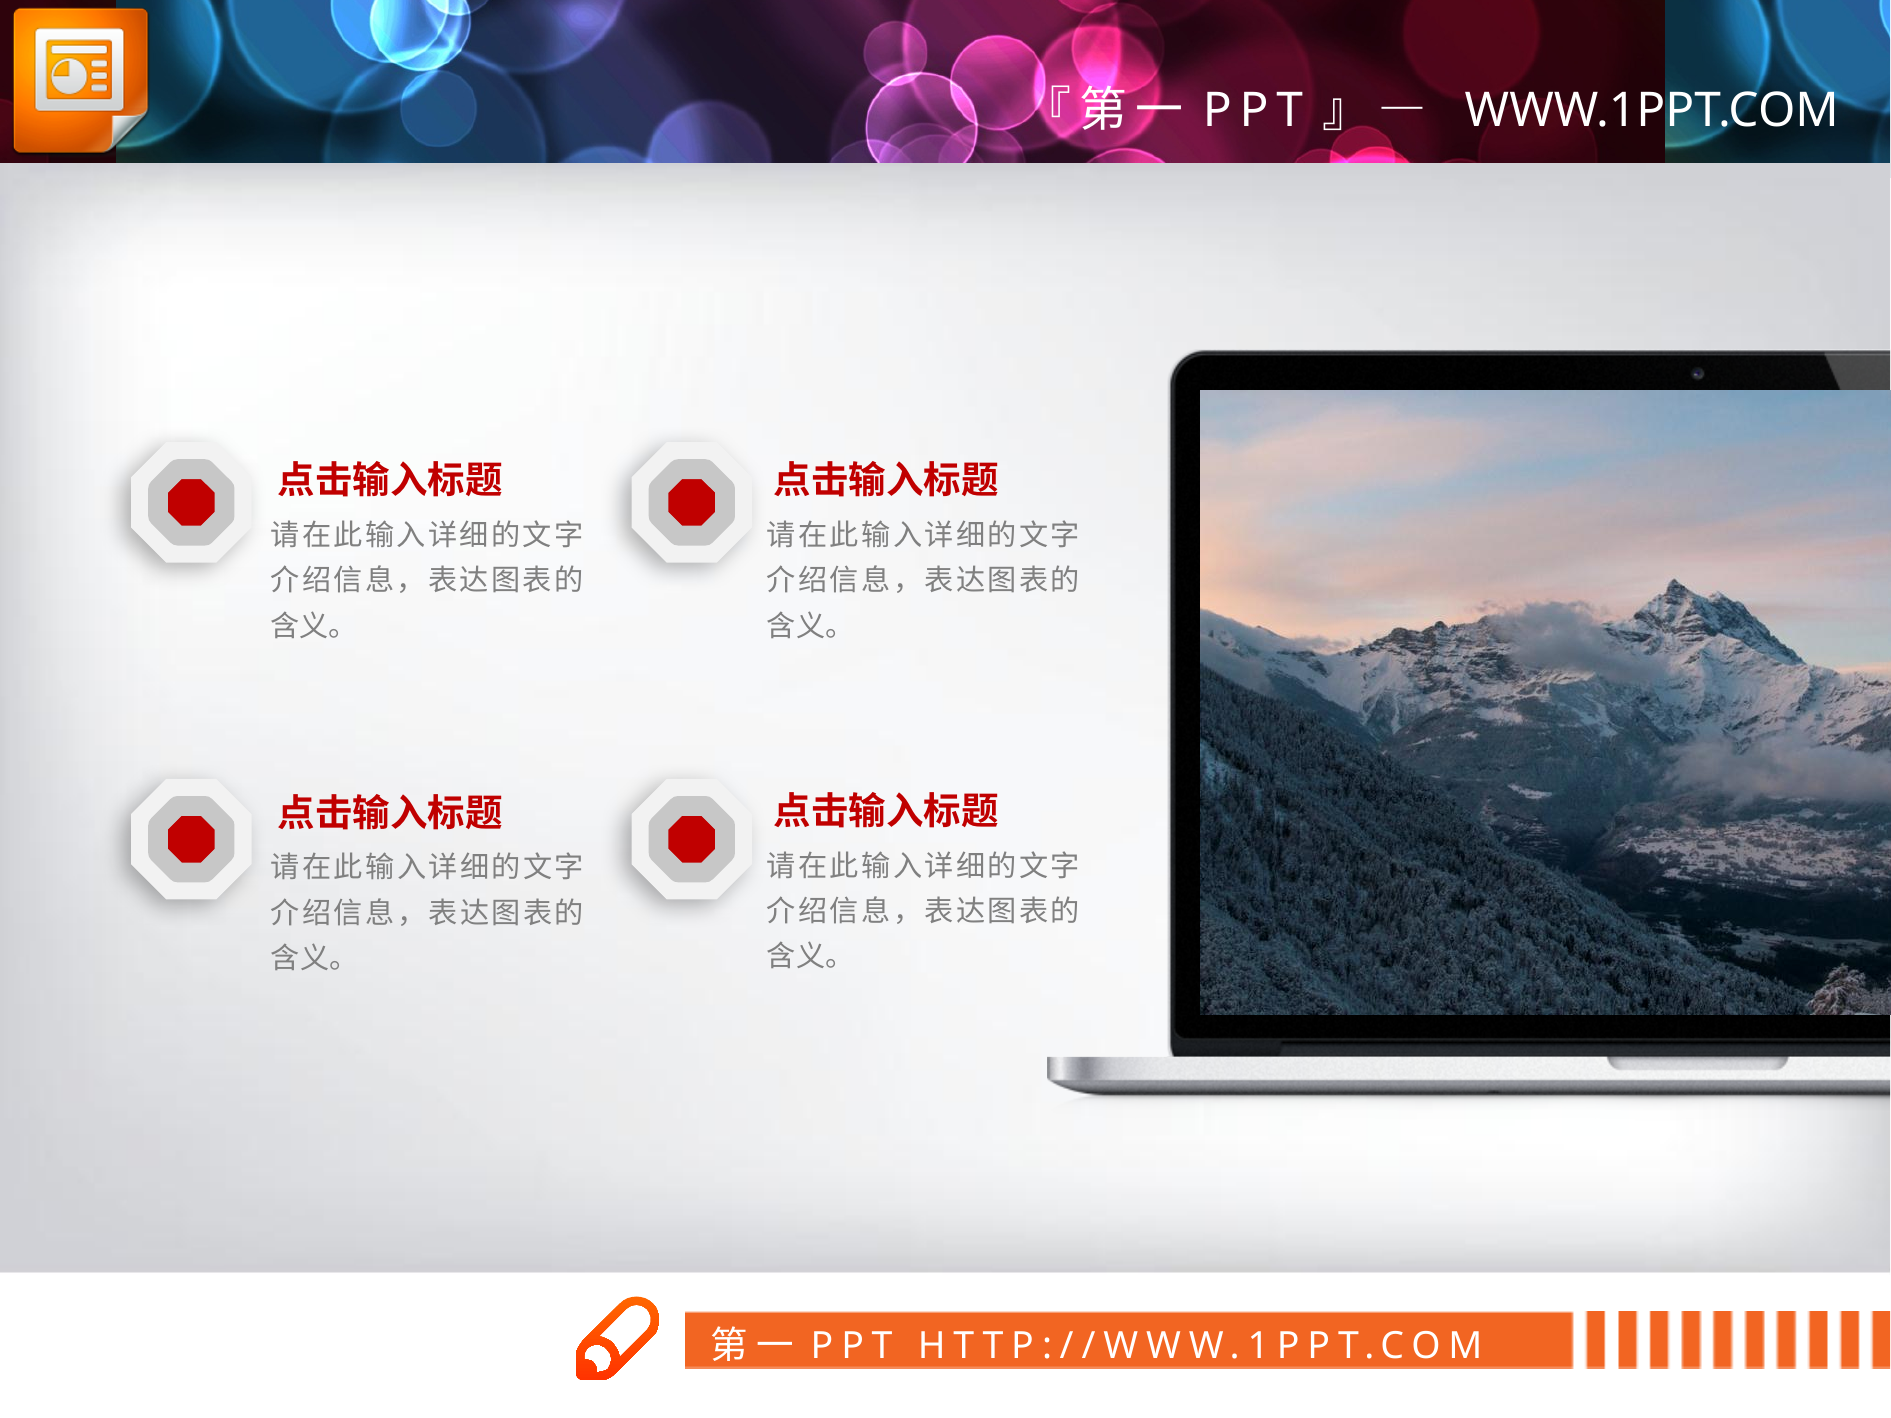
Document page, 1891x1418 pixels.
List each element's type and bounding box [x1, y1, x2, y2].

text_box [255, 781, 599, 981]
picture [685, 1311, 1891, 1369]
text_box [130, 778, 252, 900]
picture [0, 0, 1891, 1275]
text_box [130, 441, 252, 563]
text_box [255, 448, 599, 649]
text_box [631, 778, 750, 900]
text_box [751, 779, 1096, 979]
text_box [631, 441, 753, 563]
text_box [751, 448, 1096, 649]
text_box [1047, 349, 1891, 1135]
